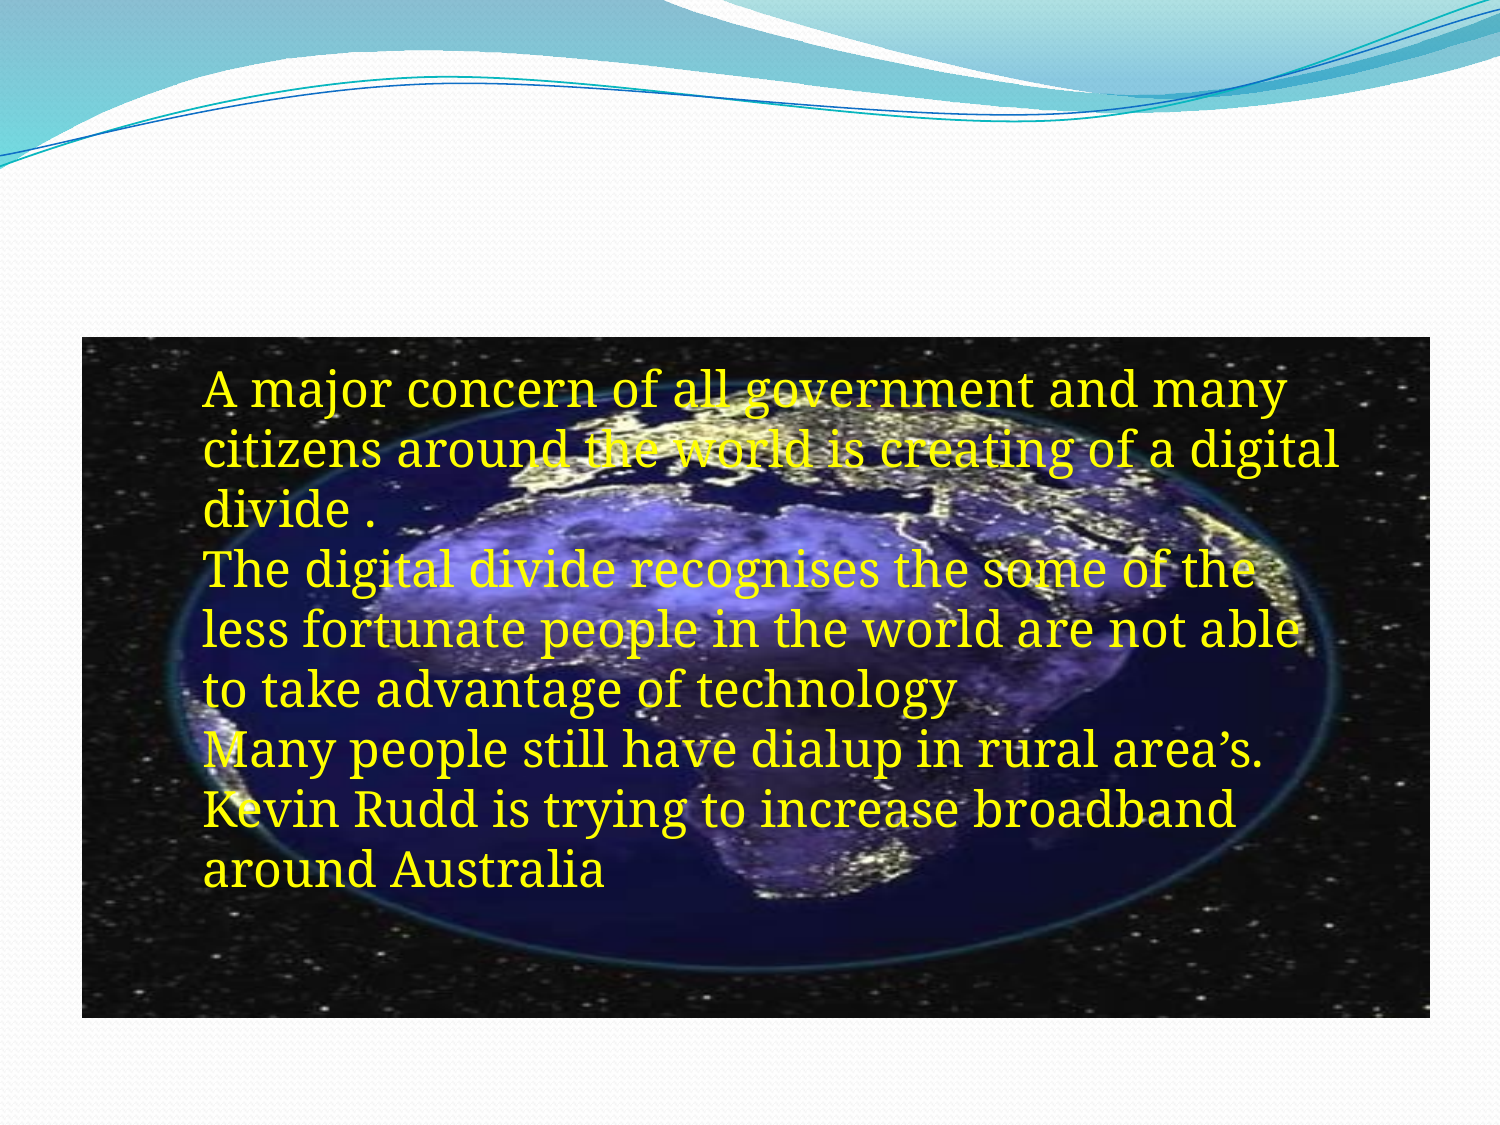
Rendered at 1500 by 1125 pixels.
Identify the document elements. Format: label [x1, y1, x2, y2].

list [81, 337, 1430, 1018]
